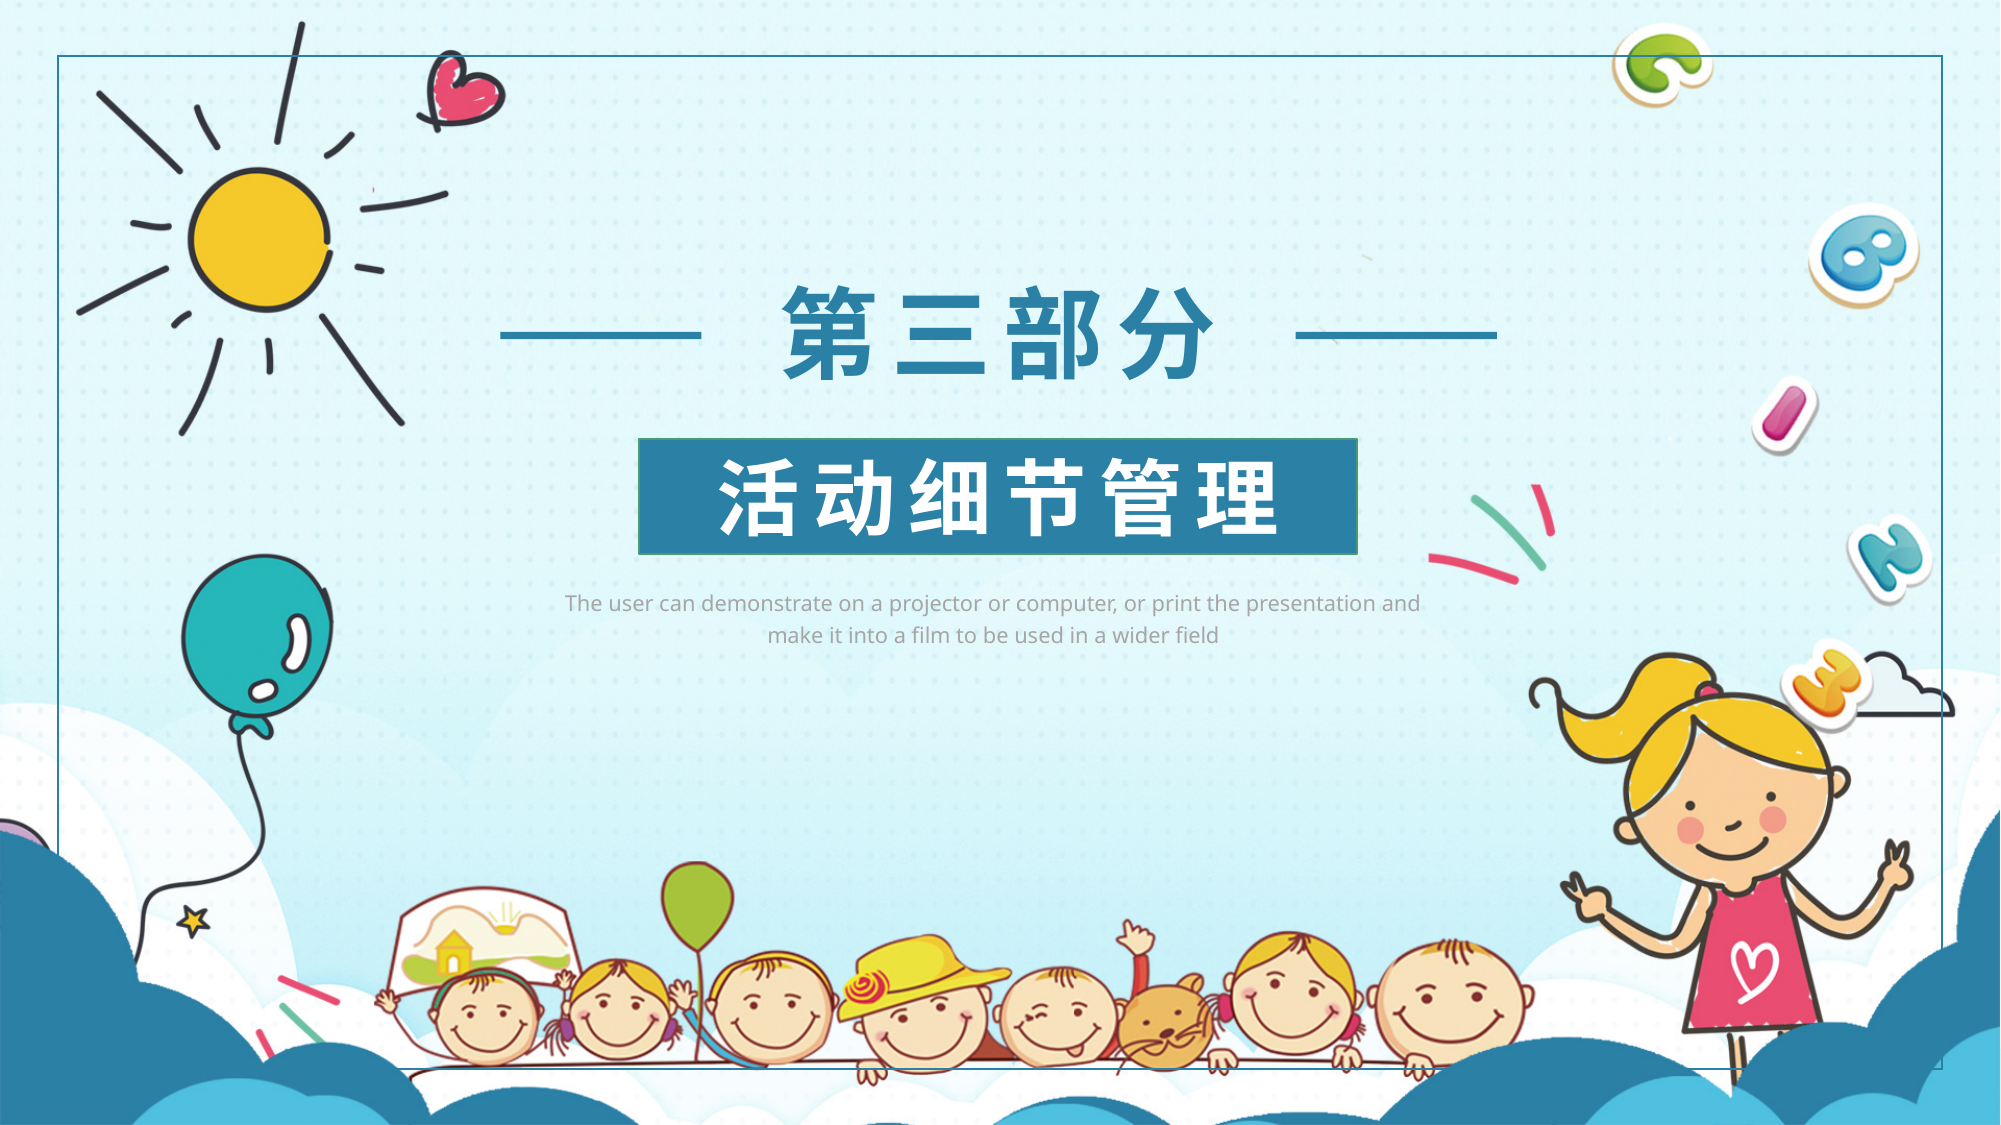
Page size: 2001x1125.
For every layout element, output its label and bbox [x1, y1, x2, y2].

text_box [500, 264, 1497, 401]
picture [0, 0, 2001, 1125]
